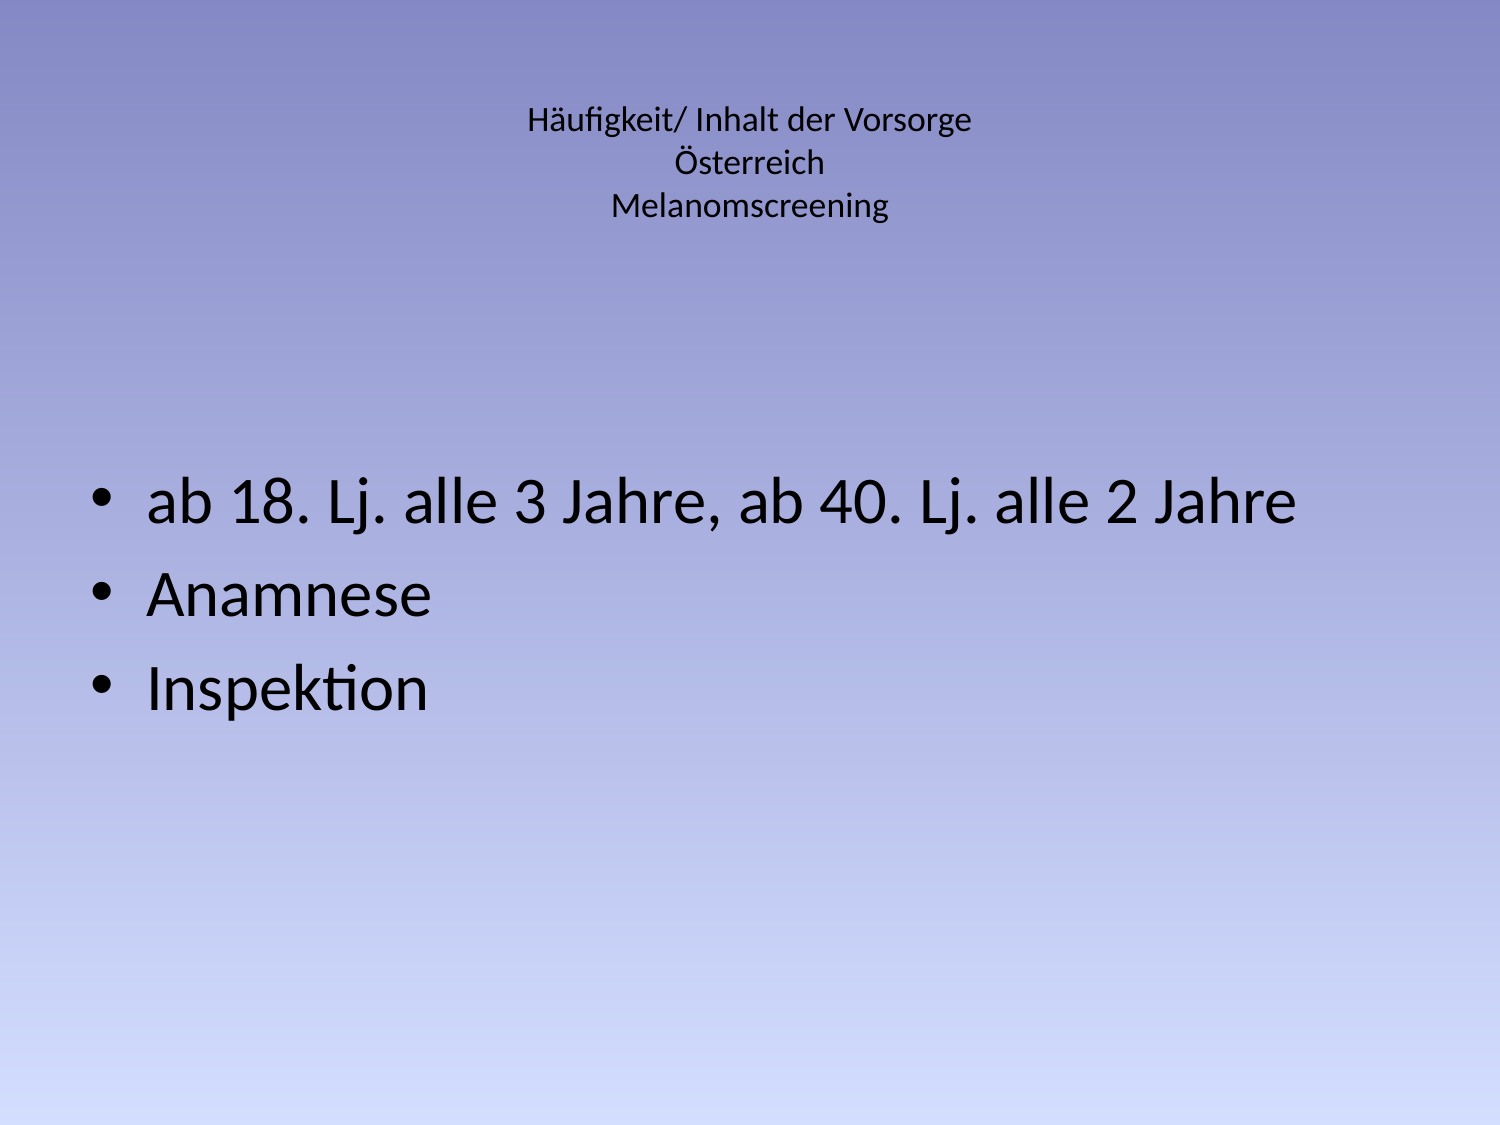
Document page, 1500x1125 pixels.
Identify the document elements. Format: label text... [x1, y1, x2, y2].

title Häufigkeit/ Inhalt der Vorsorge Österreich Melanomscreening [75, 45, 1425, 233]
list ab 18. Lj. alle 3 Jahre, ab 40. Lj. alle 2 Jahre Anamnese Inspektion [75, 262, 1425, 1005]
